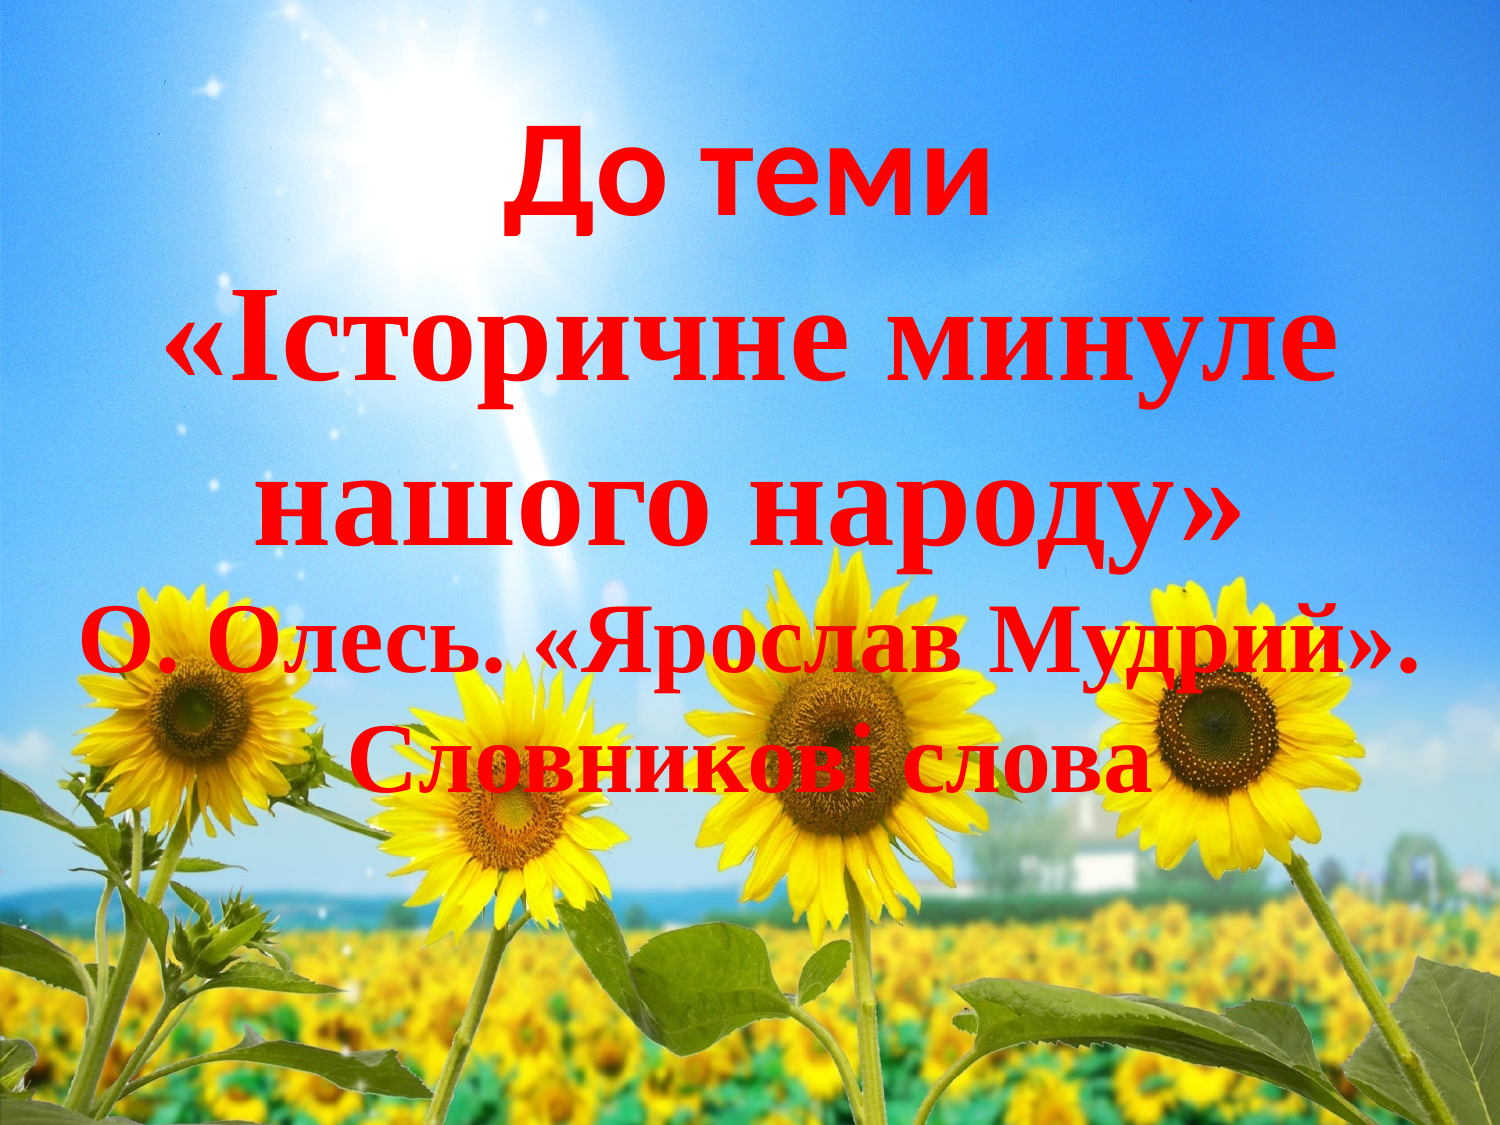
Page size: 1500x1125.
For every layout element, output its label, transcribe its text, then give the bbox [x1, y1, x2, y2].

text_box До теми «Історичне минуле нашого народу» О. Олесь. «Ярослав Мудрий». Словникові слова [45, 70, 1455, 820]
picture [0, 0, 1500, 1125]
